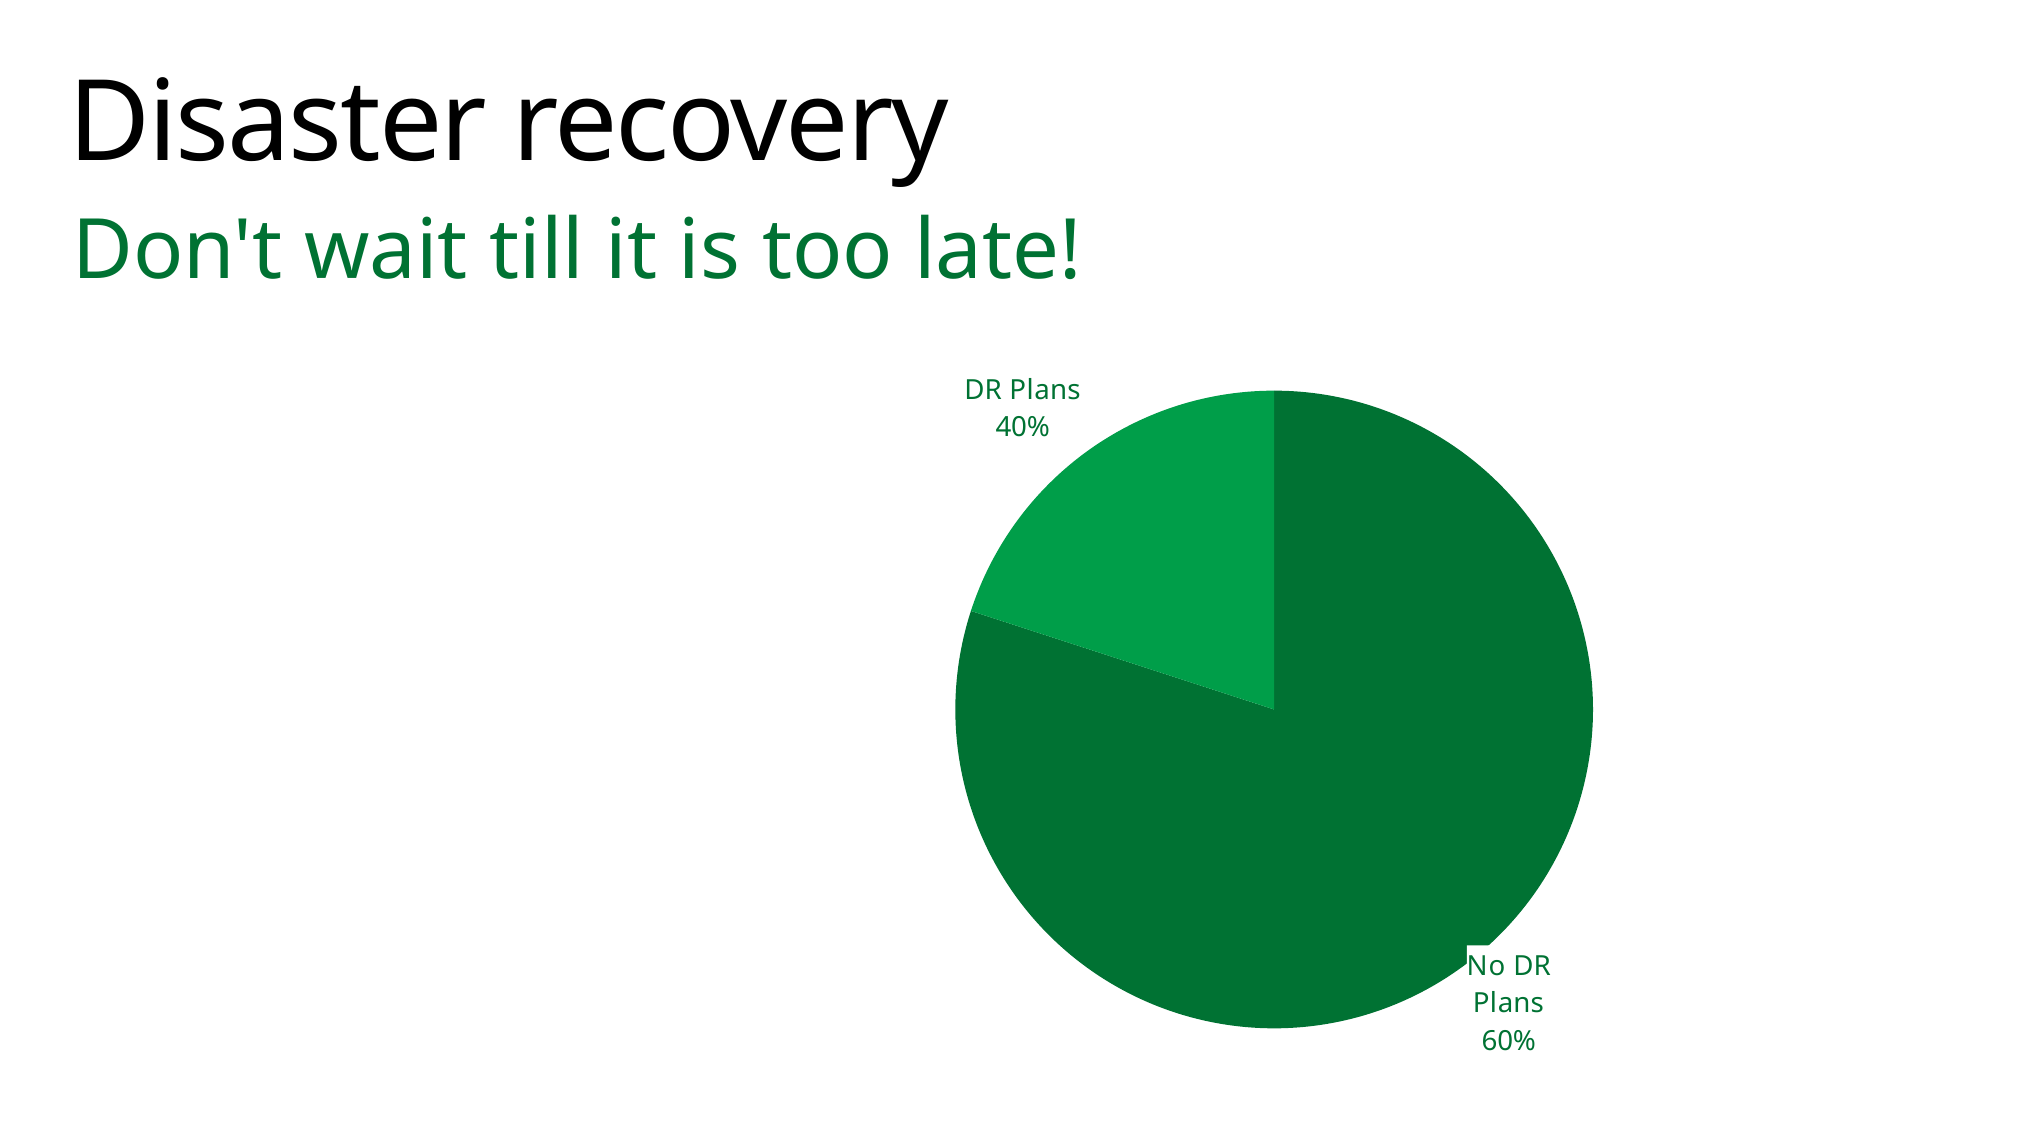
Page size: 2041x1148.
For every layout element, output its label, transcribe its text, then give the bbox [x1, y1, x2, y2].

chart [807, 360, 1788, 1059]
text_box Don't wait till it is too late! [57, 198, 2013, 411]
title Disaster recovery [45, 48, 1996, 200]
